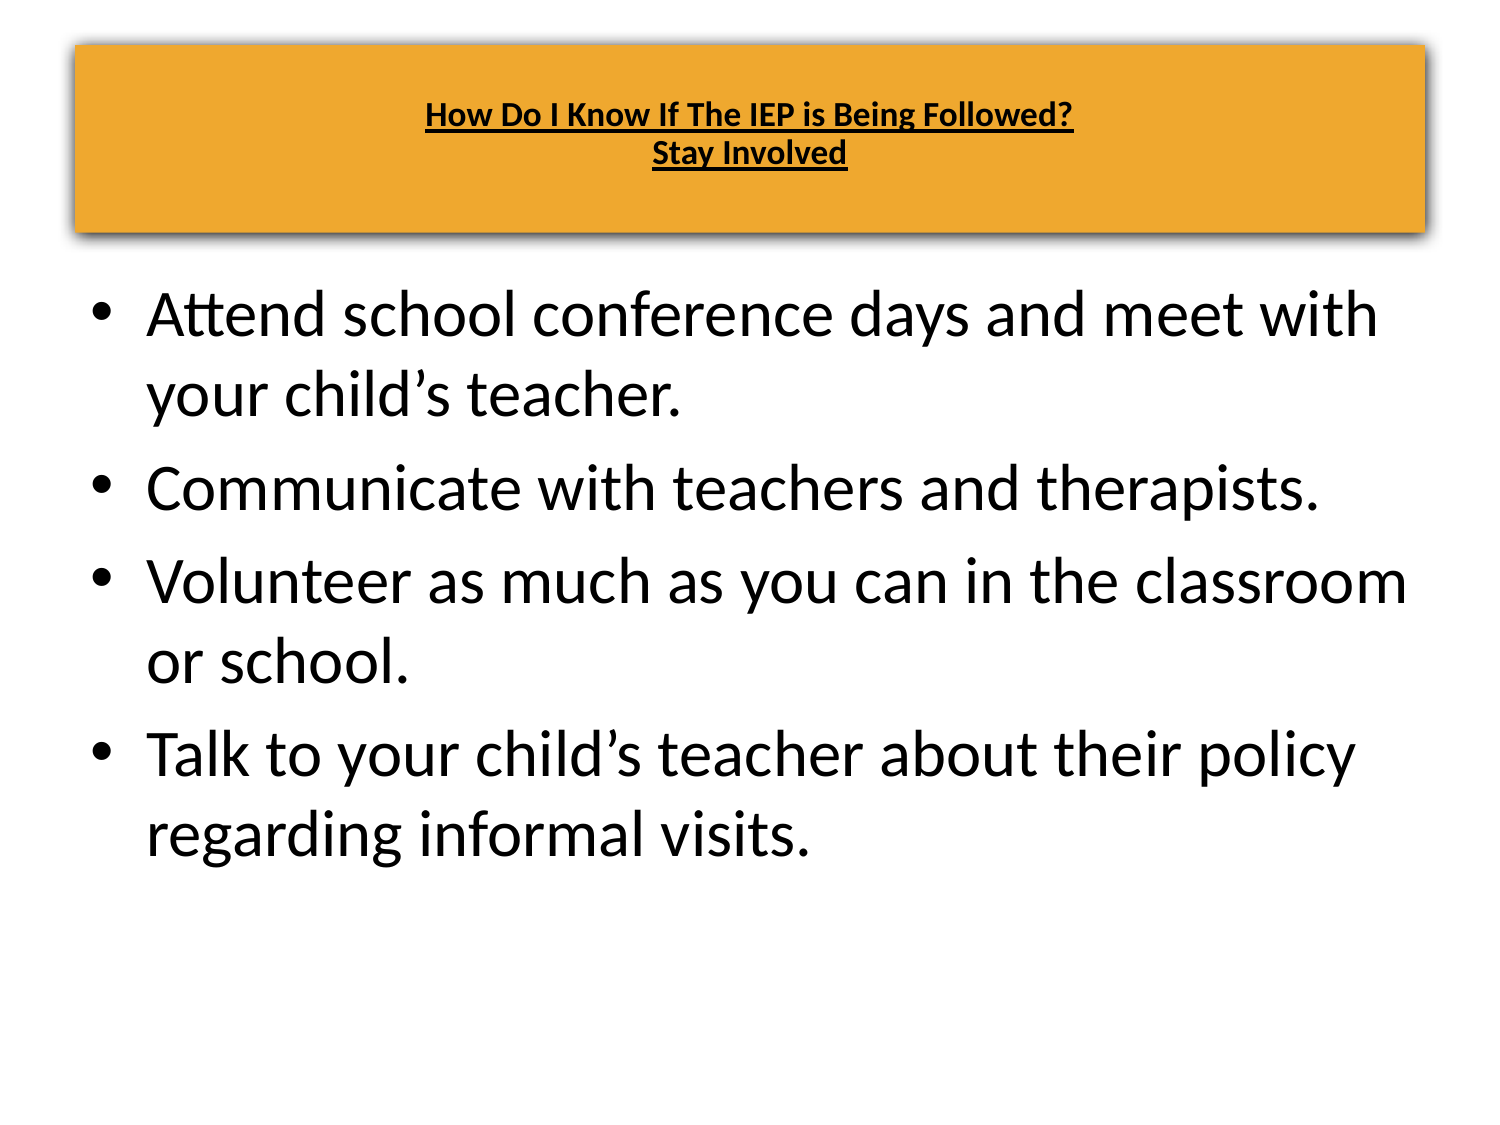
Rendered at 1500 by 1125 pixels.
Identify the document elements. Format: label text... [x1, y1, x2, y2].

title How Do I Know If The IEP is Being Followed? Stay Involved [75, 45, 1425, 233]
list Attend school conference days and meet with your child’s teacher. Communicate with teachers and therapists. Volunteer as much as you can in the classroom or school. Talk to your child’s teacher about their policy regarding informal visits. [75, 262, 1425, 1005]
